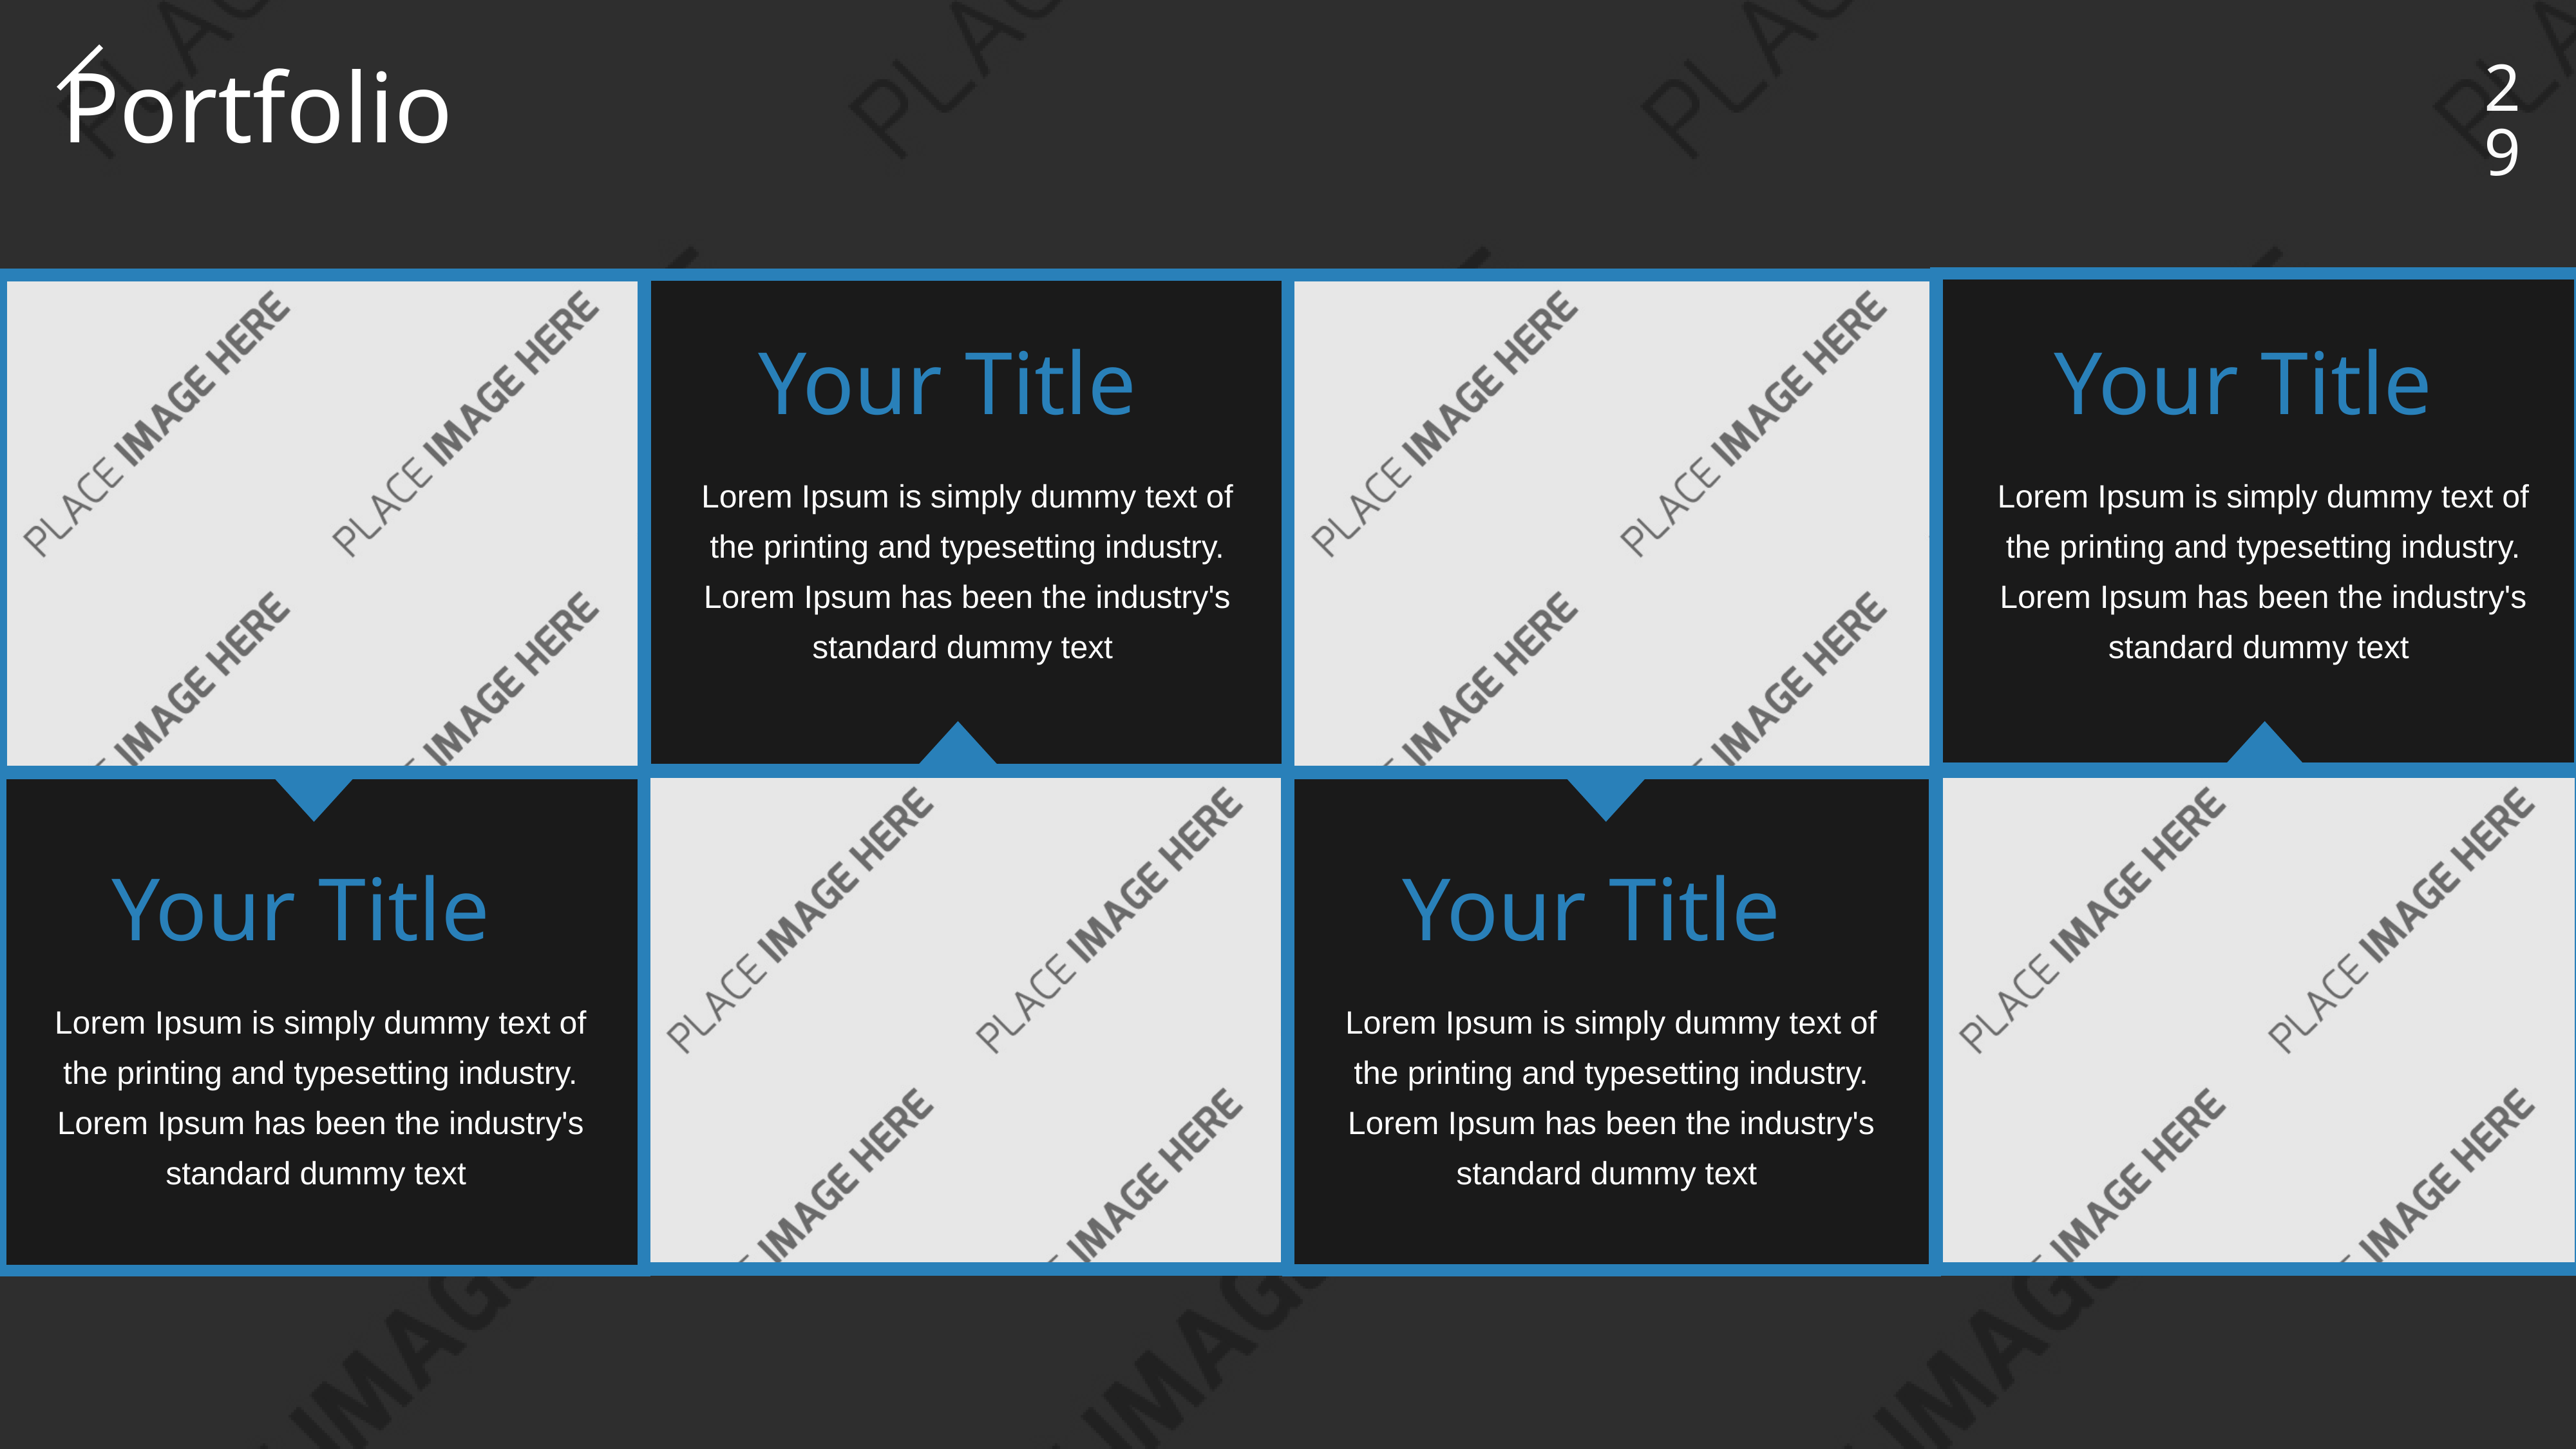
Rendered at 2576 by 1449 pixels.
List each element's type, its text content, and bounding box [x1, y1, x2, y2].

text_box Lorem Ipsum is simply dummy text of the printing and typesetting industry. Lorem Ipsum has been the industry's standard dummy text [689, 460, 1245, 658]
text_box Your Title [2051, 337, 2436, 424]
text_box [1936, 771, 2576, 1269]
text_box [0, 275, 645, 773]
text_box [643, 771, 1288, 1269]
text_box [1288, 773, 1935, 1271]
text_box [1288, 275, 1937, 773]
text_box Your Title [1399, 863, 1783, 949]
text_box [918, 721, 999, 766]
text_box [0, 773, 2576, 1449]
text_box [1566, 777, 1647, 822]
text_box Portfolio [61, 46, 453, 162]
text_box [0, 0, 2576, 275]
text_box [1936, 273, 2576, 769]
text_box Lorem Ipsum is simply dummy text of the printing and typesetting industry. Lorem Ipsum has been the industry's standard dummy text [43, 986, 599, 1184]
text_box Your Title [755, 337, 1139, 424]
text_box [2224, 721, 2306, 766]
text_box [643, 274, 1295, 770]
text_box Your Title [109, 863, 493, 949]
text_box Lorem Ipsum is simply dummy text of the printing and typesetting industry. Lorem Ipsum has been the industry's standard dummy text [1333, 986, 1889, 1184]
text_box Lorem Ipsum is simply dummy text of the printing and typesetting industry. Lorem Ipsum has been the industry's standard dummy text [1985, 460, 2541, 658]
text_box [0, 773, 645, 1271]
text_box [273, 777, 354, 822]
